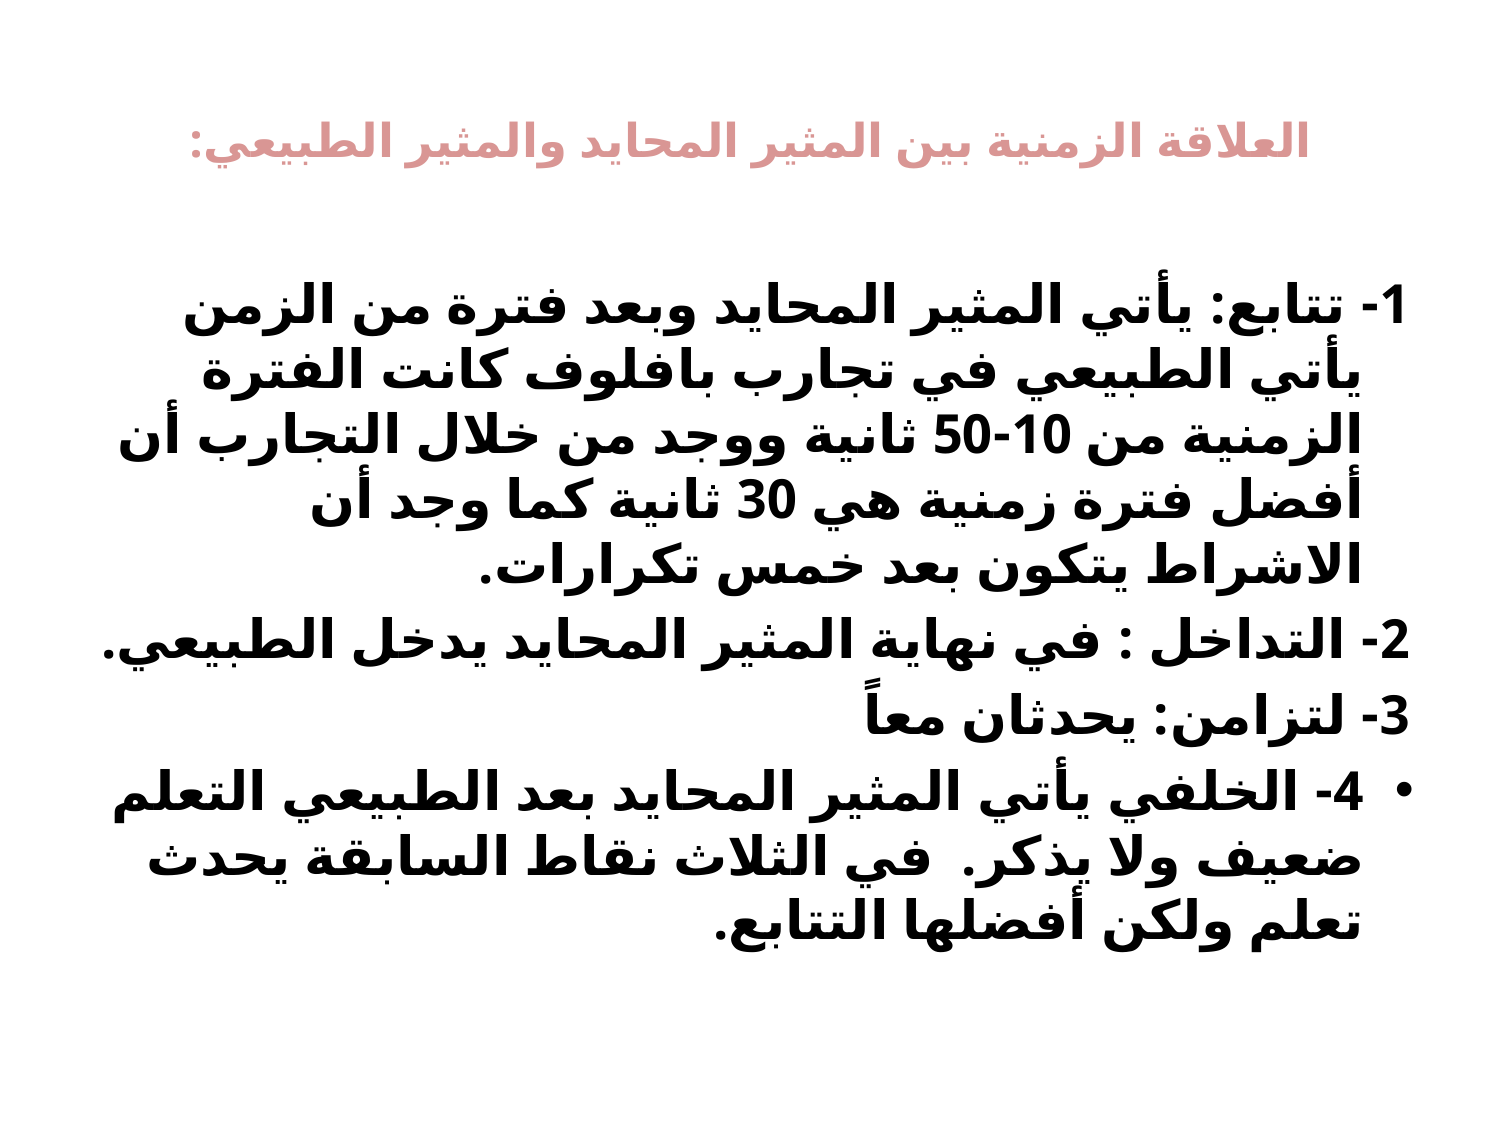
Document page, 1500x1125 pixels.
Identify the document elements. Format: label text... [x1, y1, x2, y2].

title العلاقة الزمنية بين المثير المحايد والمثير الطبيعي: [75, 45, 1425, 233]
list 1- تتابع: يأتي المثير المحايد وبعد فترة من الزمن يأتي الطبيعي في تجارب بافلوف كانت الفترة الزمنية من 10-50 ثانية ووجد من خلال التجارب أن أفضل فترة زمنية هي 30 ثانية كما وجد أن الاشراط يتكون بعد خمس تكرارات. 2- التداخل : في نهاية المثير المحايد يدخل الطبيعي. 3- لتزامن: يحدثان معاً 4- الخلفي يأتي المثير المحايد بعد الطبيعي التعلم ضعيف ولا يذكر. في الثلاث نقاط السابقة يحدث تعلم ولكن أفضلها التتابع. [75, 262, 1425, 1005]
